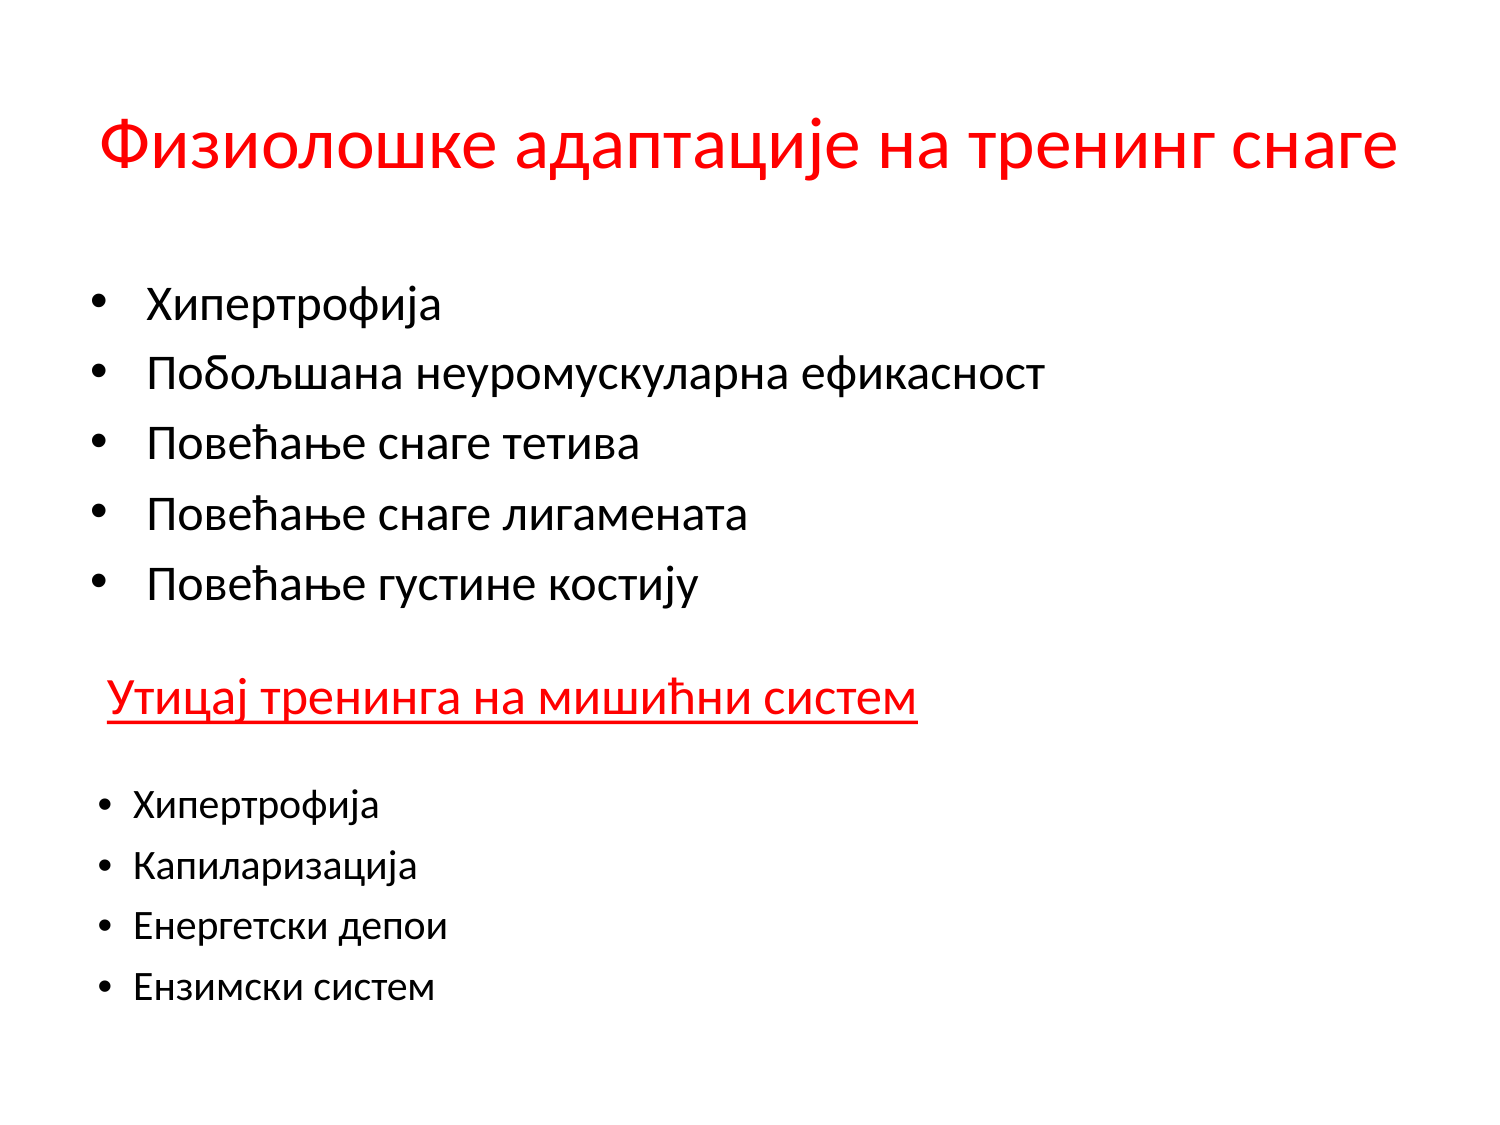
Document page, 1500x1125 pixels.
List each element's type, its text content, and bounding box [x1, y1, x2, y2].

title Физиолошке адаптације на тренинг снаге [75, 45, 1425, 233]
list Хипертрофија Побољшана неуромускуларна ефикасност Повећање снаге тетива Повећање снаге лигамената Повећање густине костију [75, 262, 1425, 1005]
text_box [40, 609, 984, 1125]
